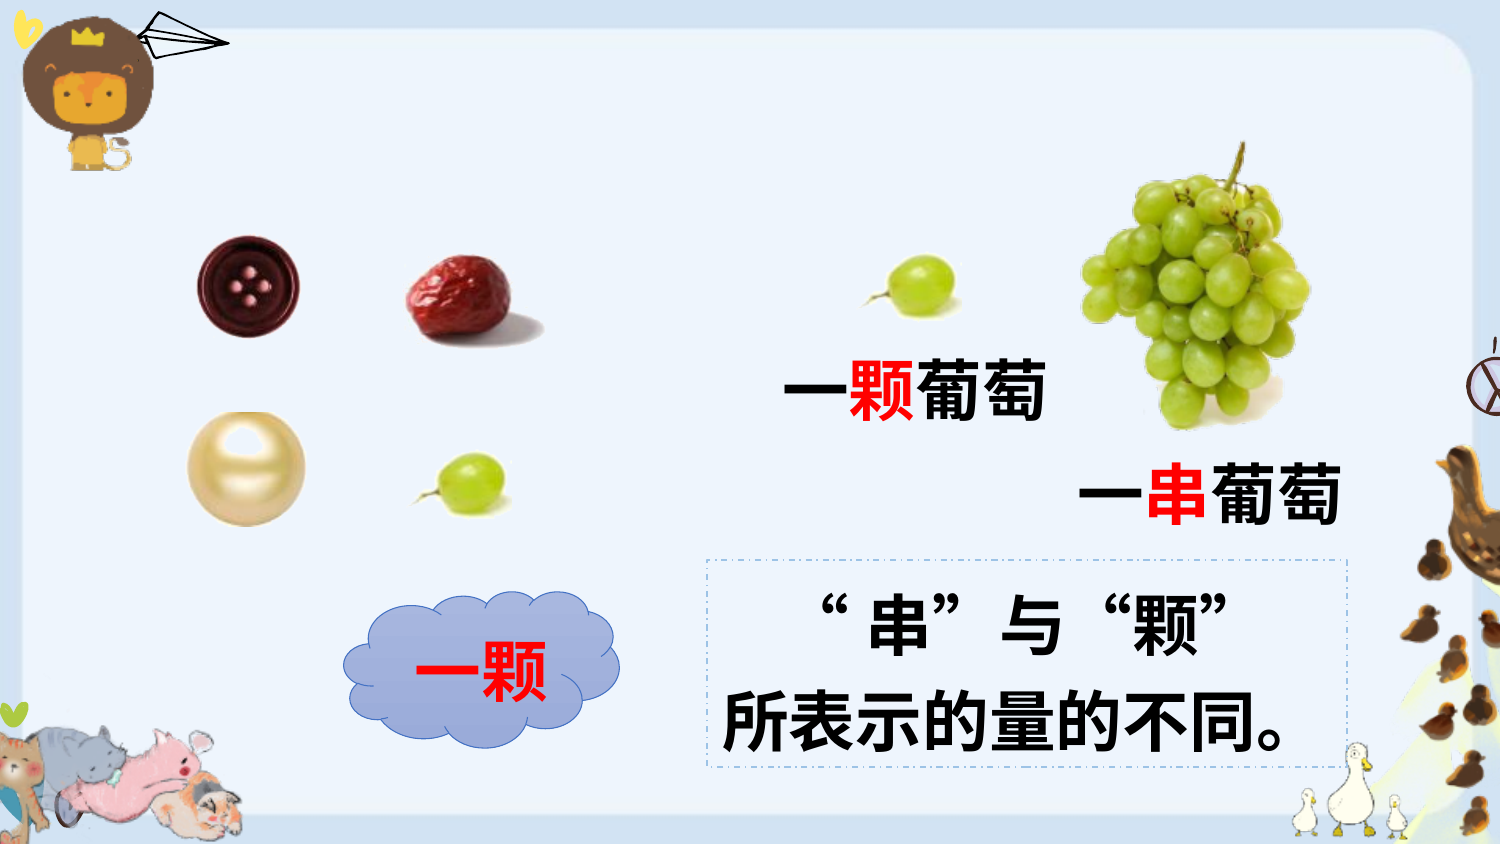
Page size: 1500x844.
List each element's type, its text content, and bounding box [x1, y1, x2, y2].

picture [1493, 396, 1500, 407]
picture [1475, 370, 1491, 404]
text_box 一颗 [343, 591, 620, 749]
text_box 一串葡萄 [1062, 445, 1360, 541]
text_box 一颗葡萄 [767, 341, 1059, 437]
text_box “串”与“颗”所表示的量的不同。 [707, 560, 1347, 767]
picture [0, 0, 1500, 844]
picture [1491, 365, 1500, 380]
